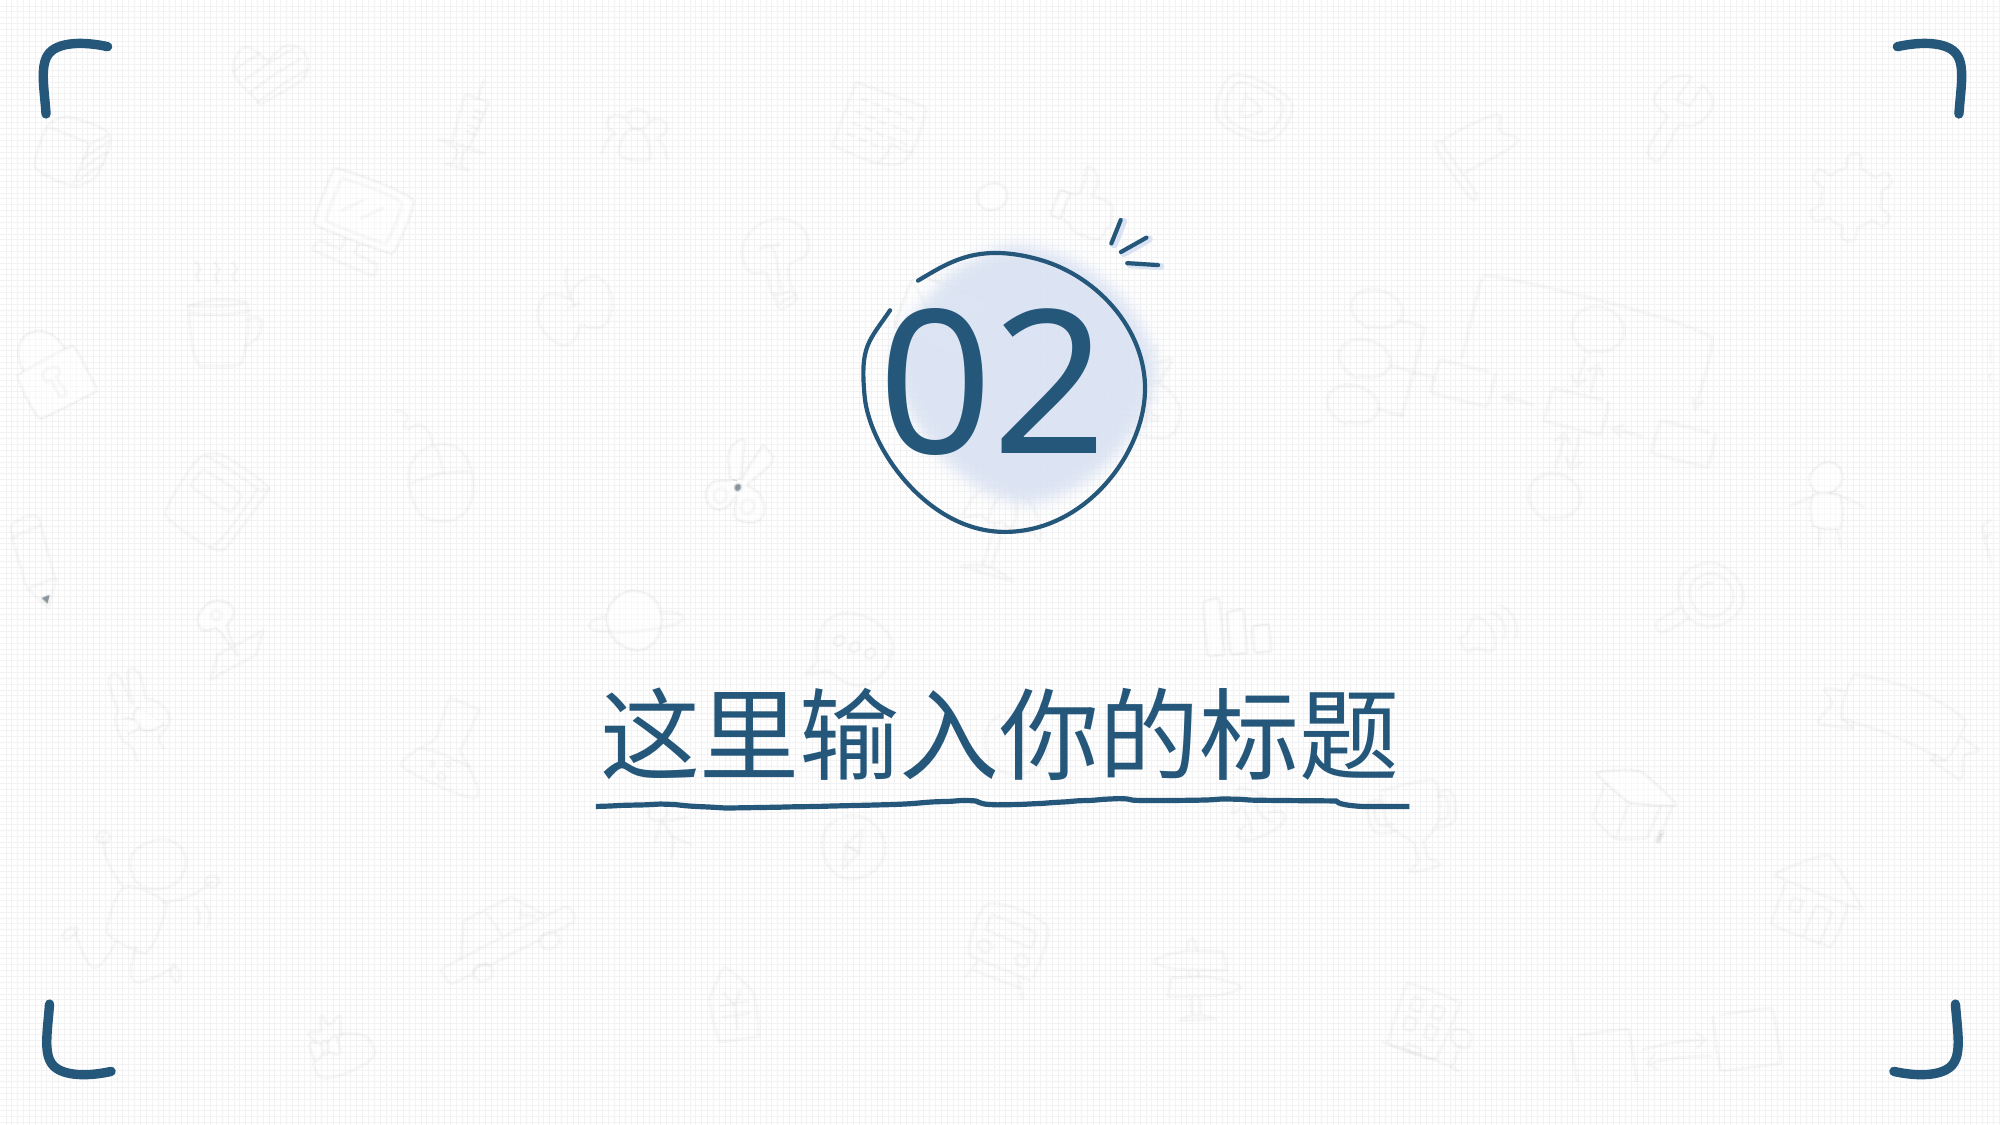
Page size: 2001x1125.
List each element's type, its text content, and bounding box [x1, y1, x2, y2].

list 这里输入你的标题 [554, 678, 1446, 936]
